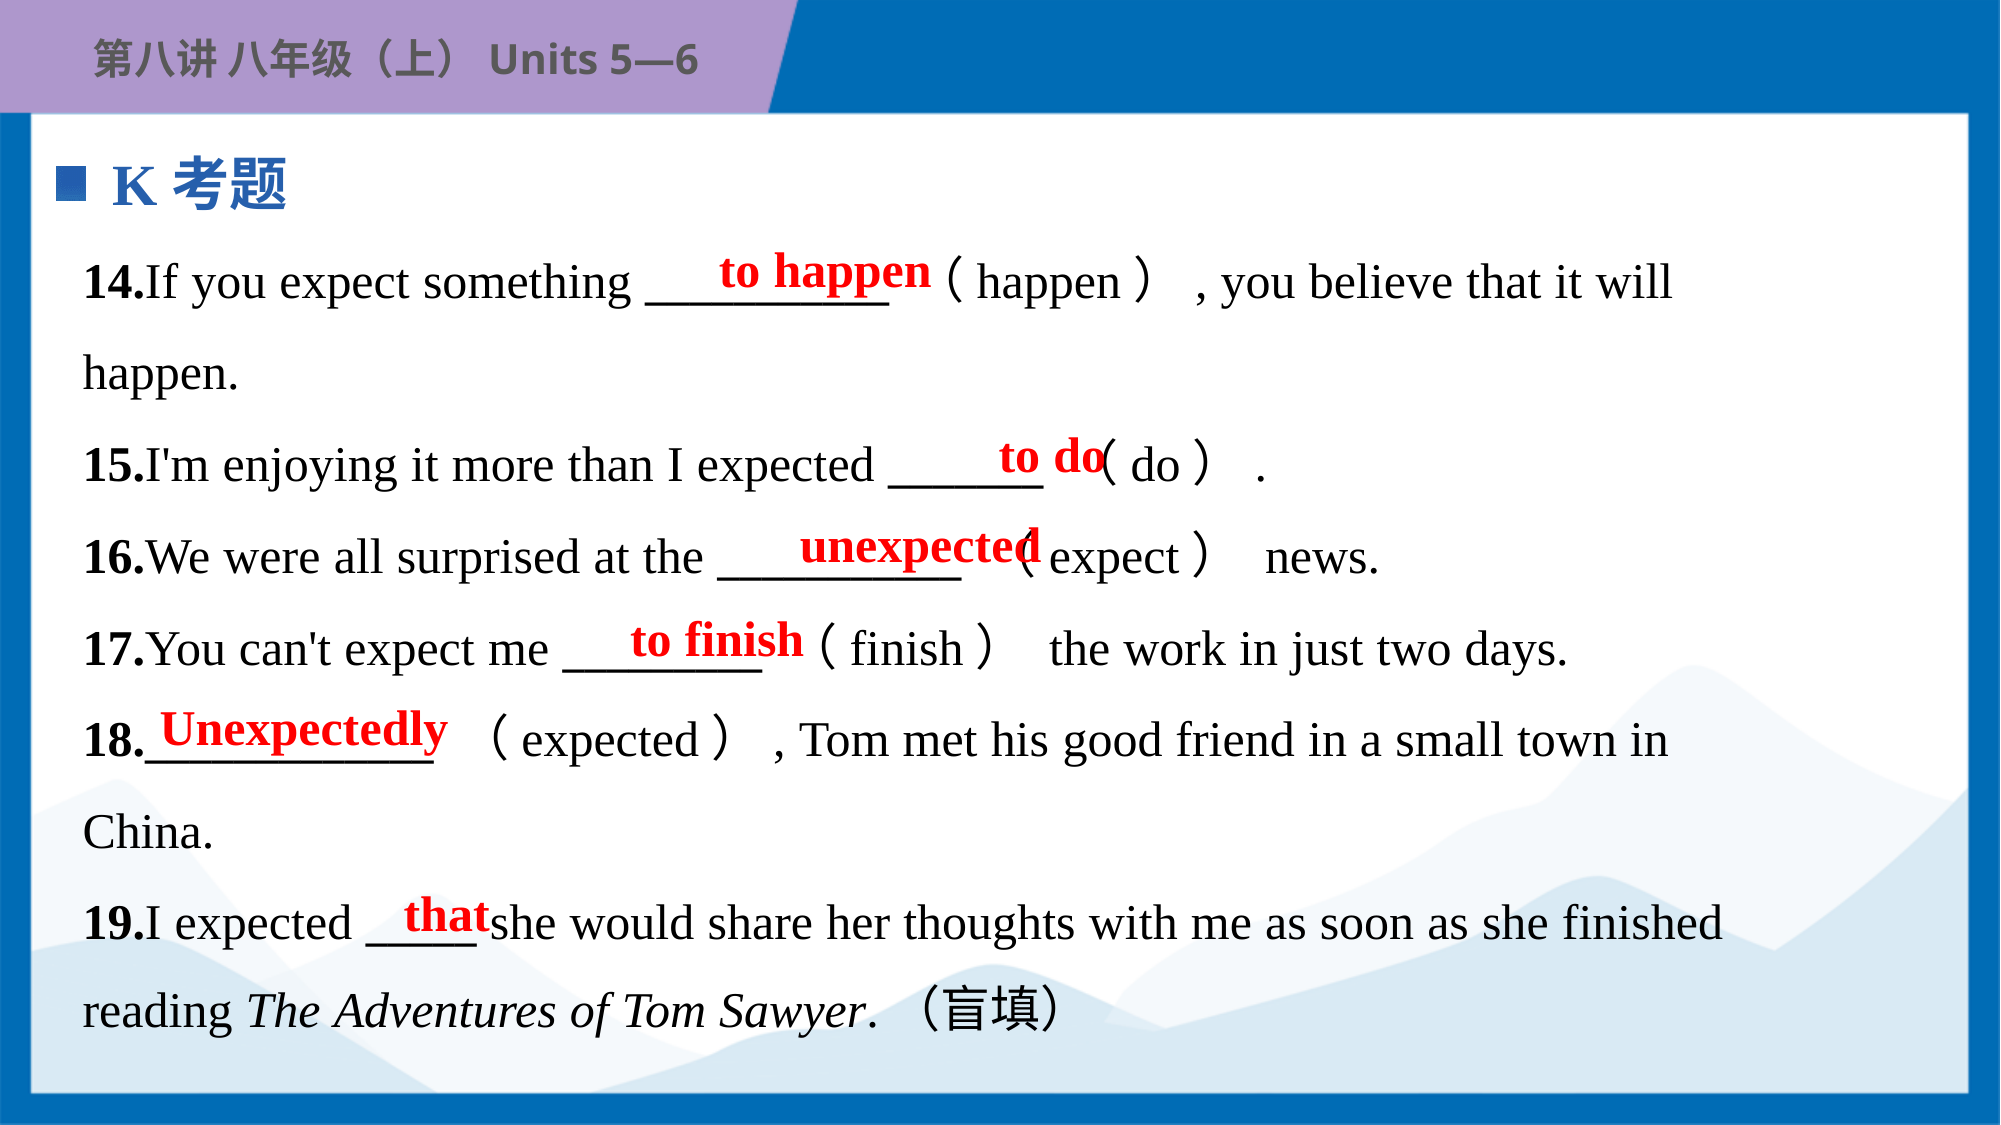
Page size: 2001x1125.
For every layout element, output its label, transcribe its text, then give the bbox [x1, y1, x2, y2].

picture [0, 0, 2000, 1125]
text_box unexpected [781, 485, 1060, 564]
text_box Unexpectedly [141, 668, 467, 747]
text_box that [385, 853, 508, 933]
text_box to finish [605, 578, 829, 657]
text_box to happen [694, 209, 956, 288]
text_box to do [974, 395, 1131, 474]
text_box K考题 [112, 146, 1917, 216]
text_box 14.If you expect something ___________ （happen）, you believe that it will happen. 15.I'm enjoying it more than I expected _______ （do）. 16.We were all surprised at the ___________ （expect） news. 17.You can't expect me _________ （finish） the work in just two days. 18._____________ （expected）, Tom met his good friend in a small town in China. 19.I expected _____ she would share her thoughts with me as soon as she finished reading The Adventures of Tom Sawyer.（盲填） [82, 216, 1917, 1028]
